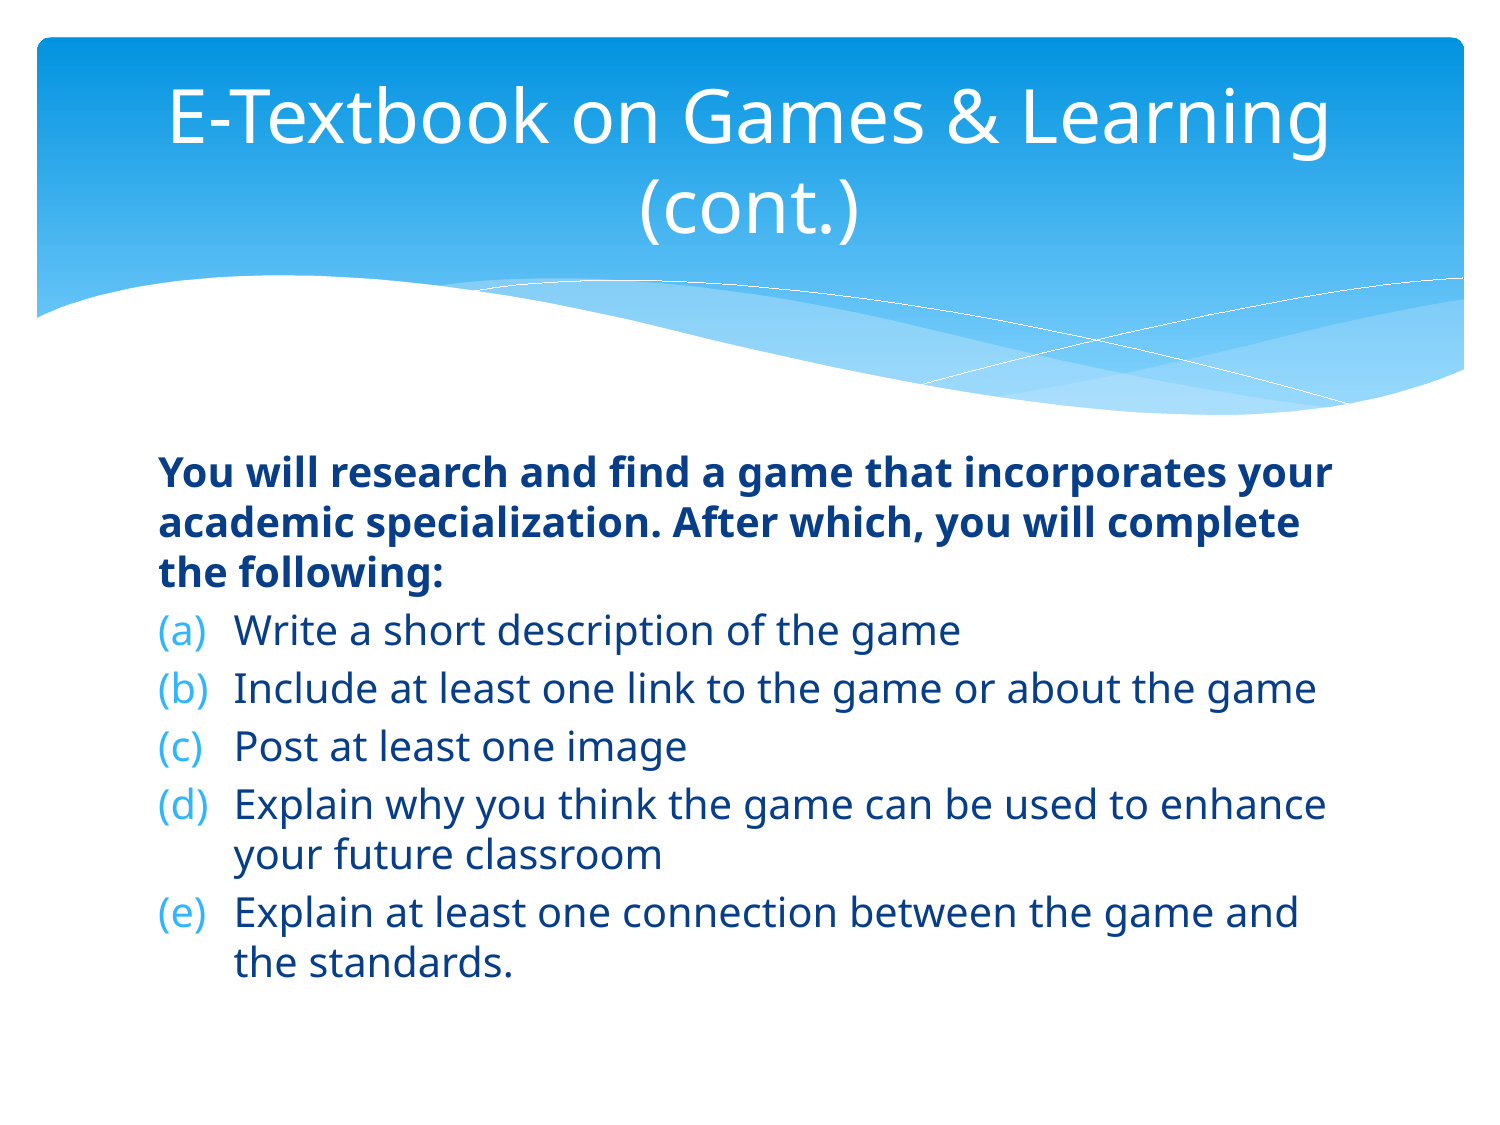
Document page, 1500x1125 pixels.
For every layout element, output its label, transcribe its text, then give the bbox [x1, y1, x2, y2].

title E-Textbook on Games & Learning (cont.) [75, 55, 1425, 261]
list You will research and find a game that incorporates your academic specialization. After which, you will complete the following: Write a short description of the game Include at least one link to the game or about the game Post at least one image Explain why you think the game can be used to enhance your future classroom Explain at least one connection between the game and the standards. [143, 438, 1359, 1005]
